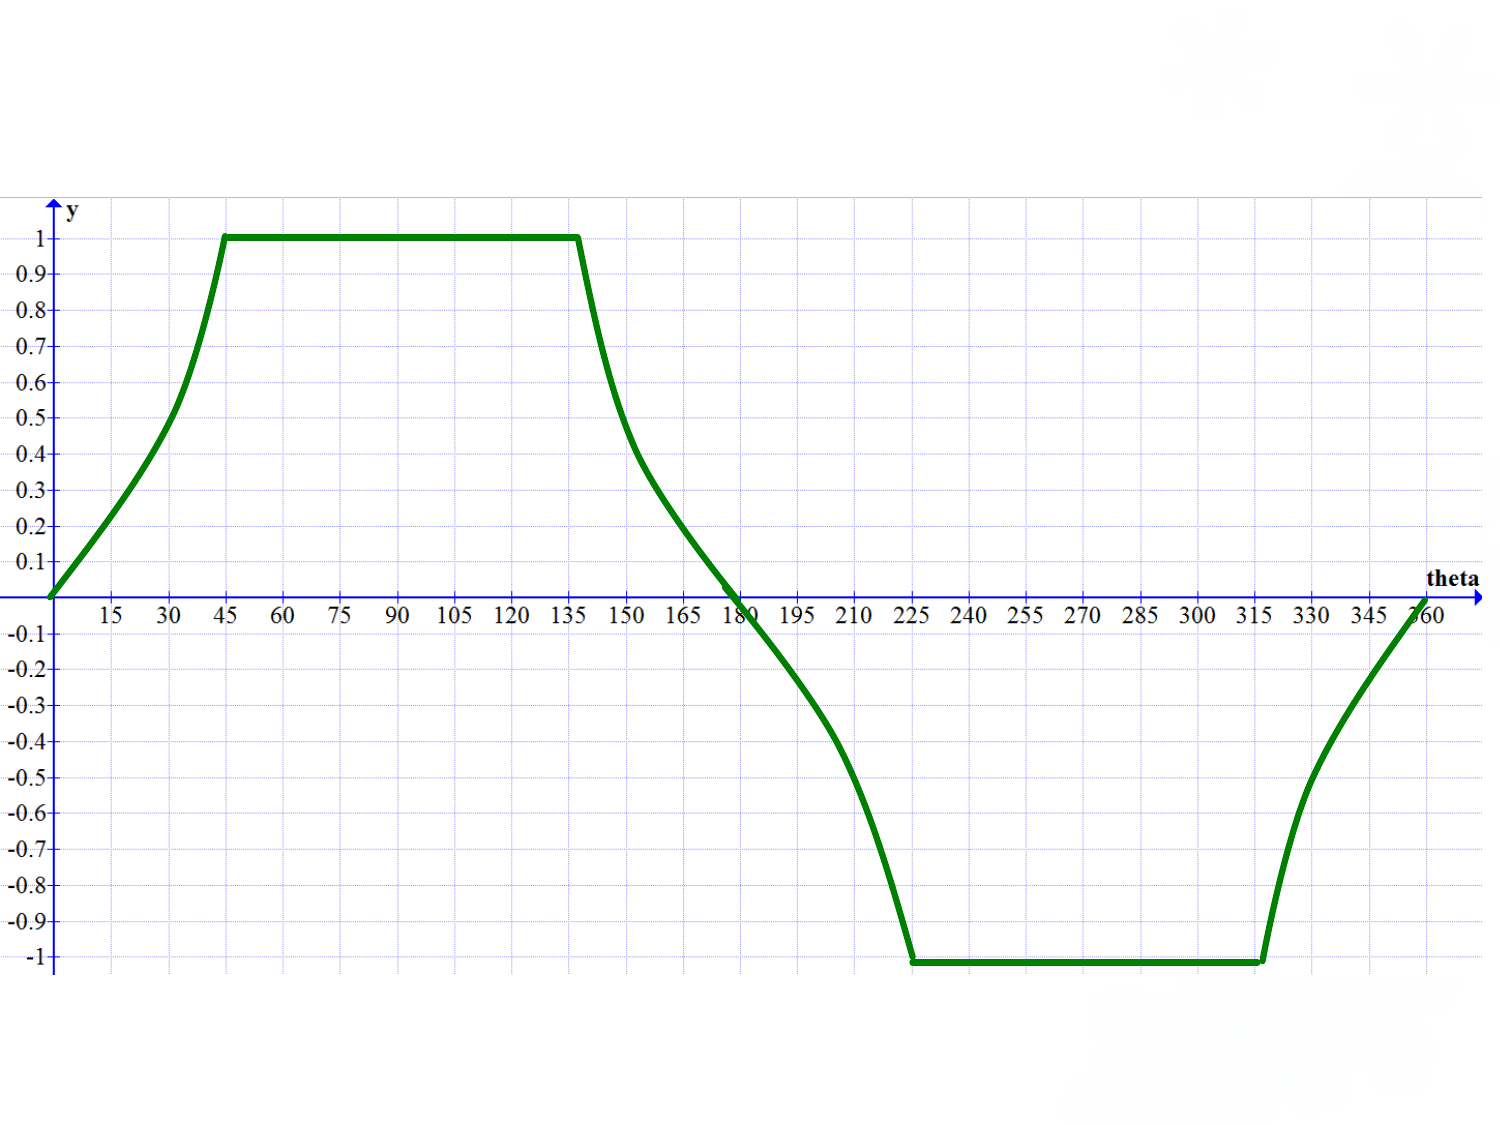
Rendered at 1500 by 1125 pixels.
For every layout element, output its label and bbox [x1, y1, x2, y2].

picture [0, 196, 1482, 976]
